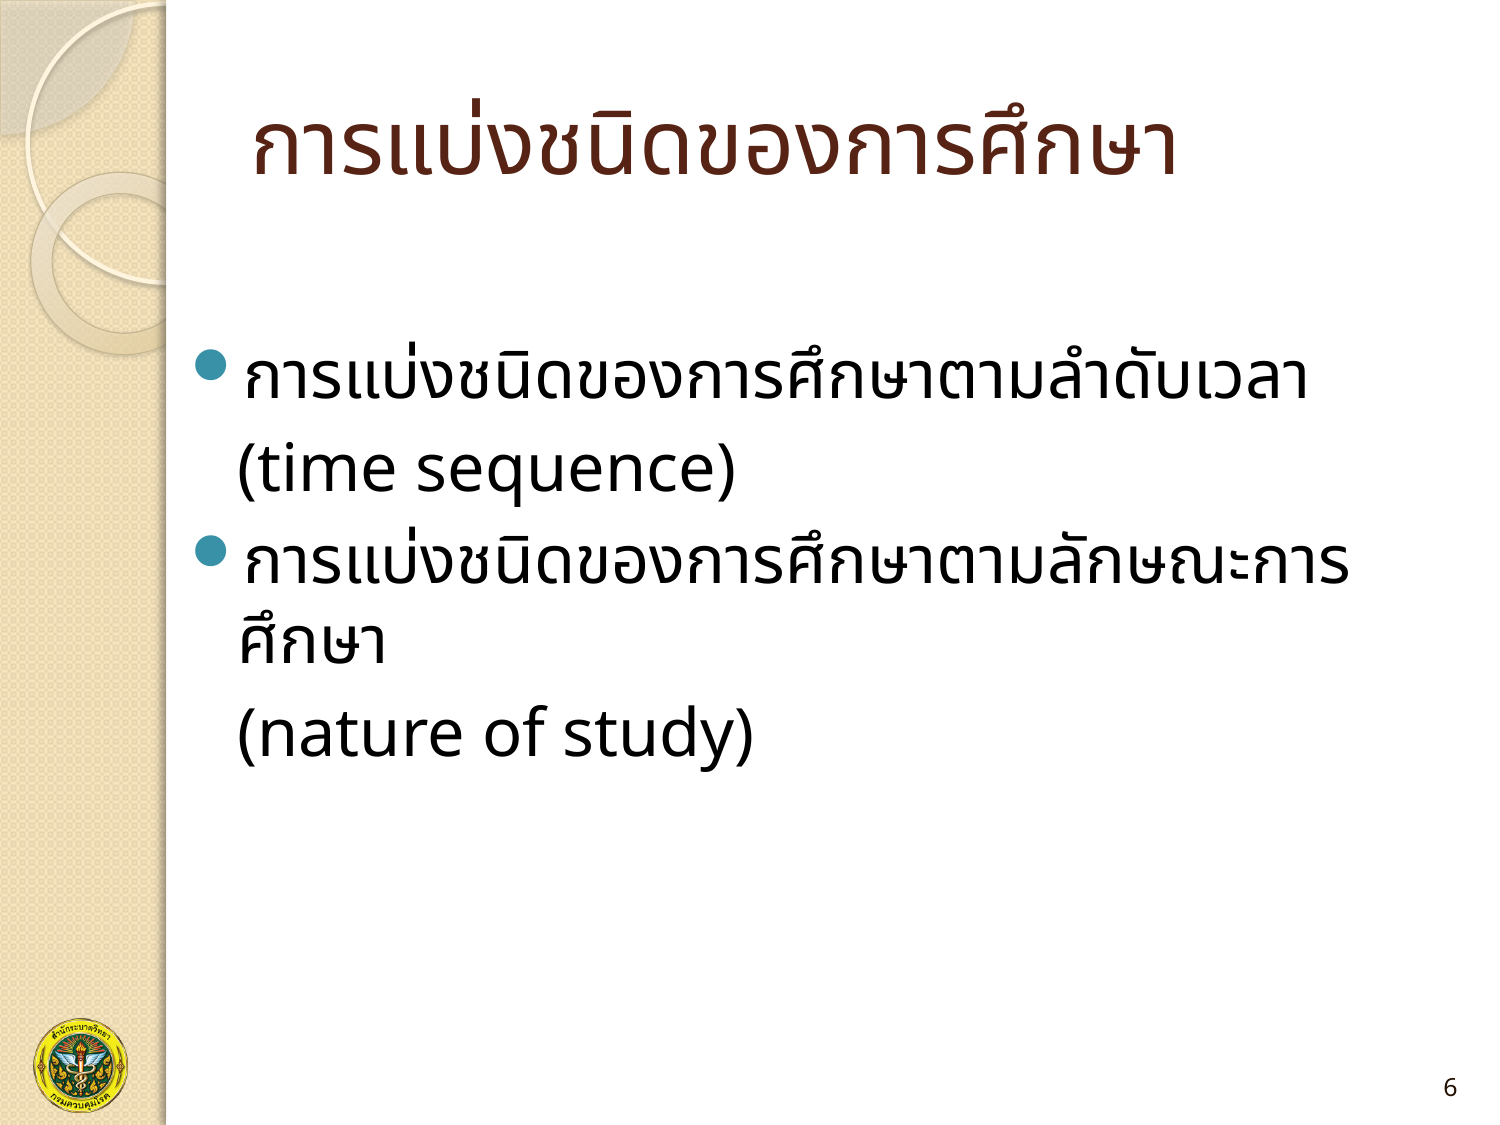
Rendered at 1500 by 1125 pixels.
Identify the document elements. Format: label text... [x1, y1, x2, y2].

picture [33, 1018, 128, 1113]
title การแบ่งชนิดของการศึกษา [235, 45, 1466, 233]
list การแบ่งชนิดของการศึกษาตามลำดับเวลา (time sequence) การแบ่งชนิดของการศึกษาตามลักษณะการศึกษา (nature of study) [162, 324, 1388, 1000]
slide_number 6 [1413, 1034, 1488, 1113]
